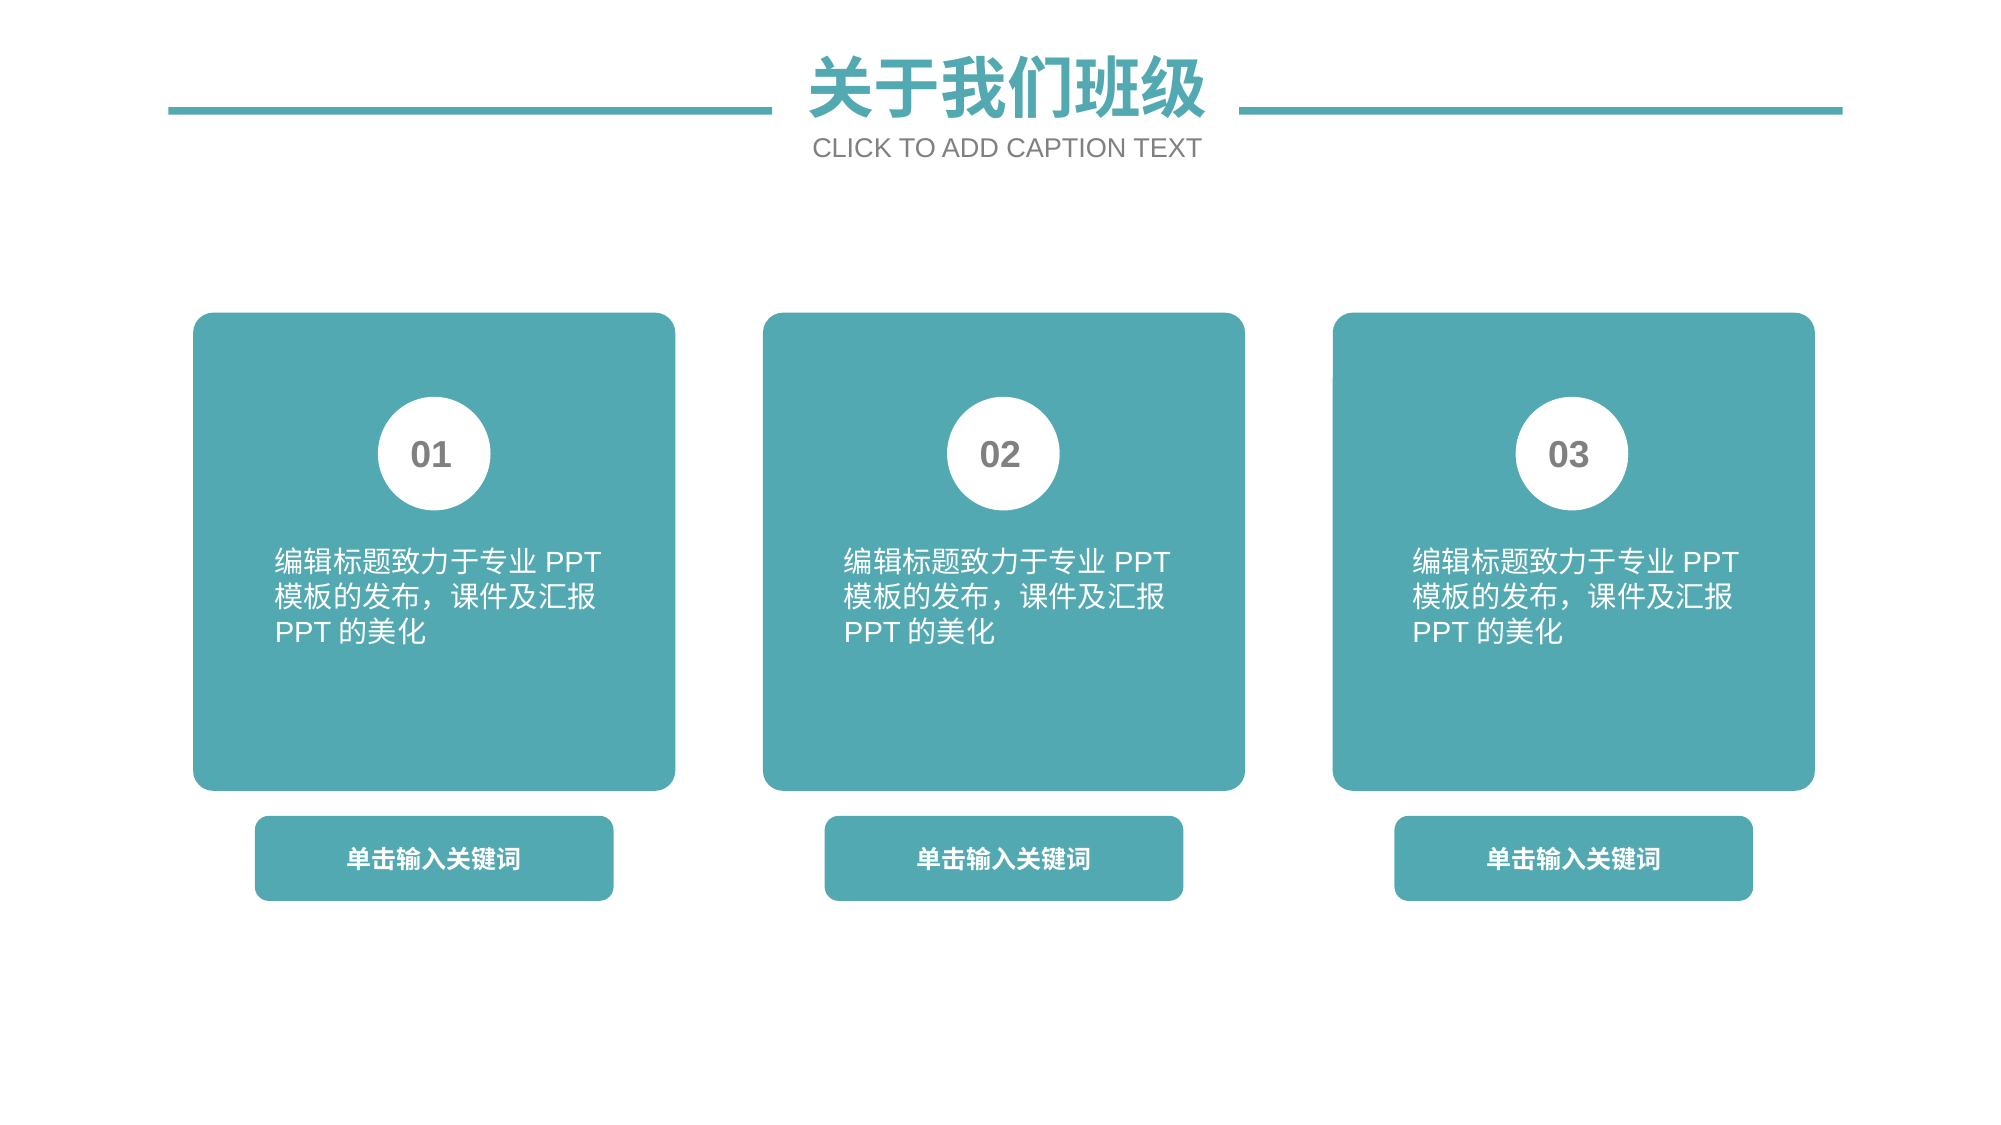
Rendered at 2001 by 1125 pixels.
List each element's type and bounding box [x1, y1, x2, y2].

text_box [168, 45, 1843, 163]
text_box [193, 312, 1815, 901]
